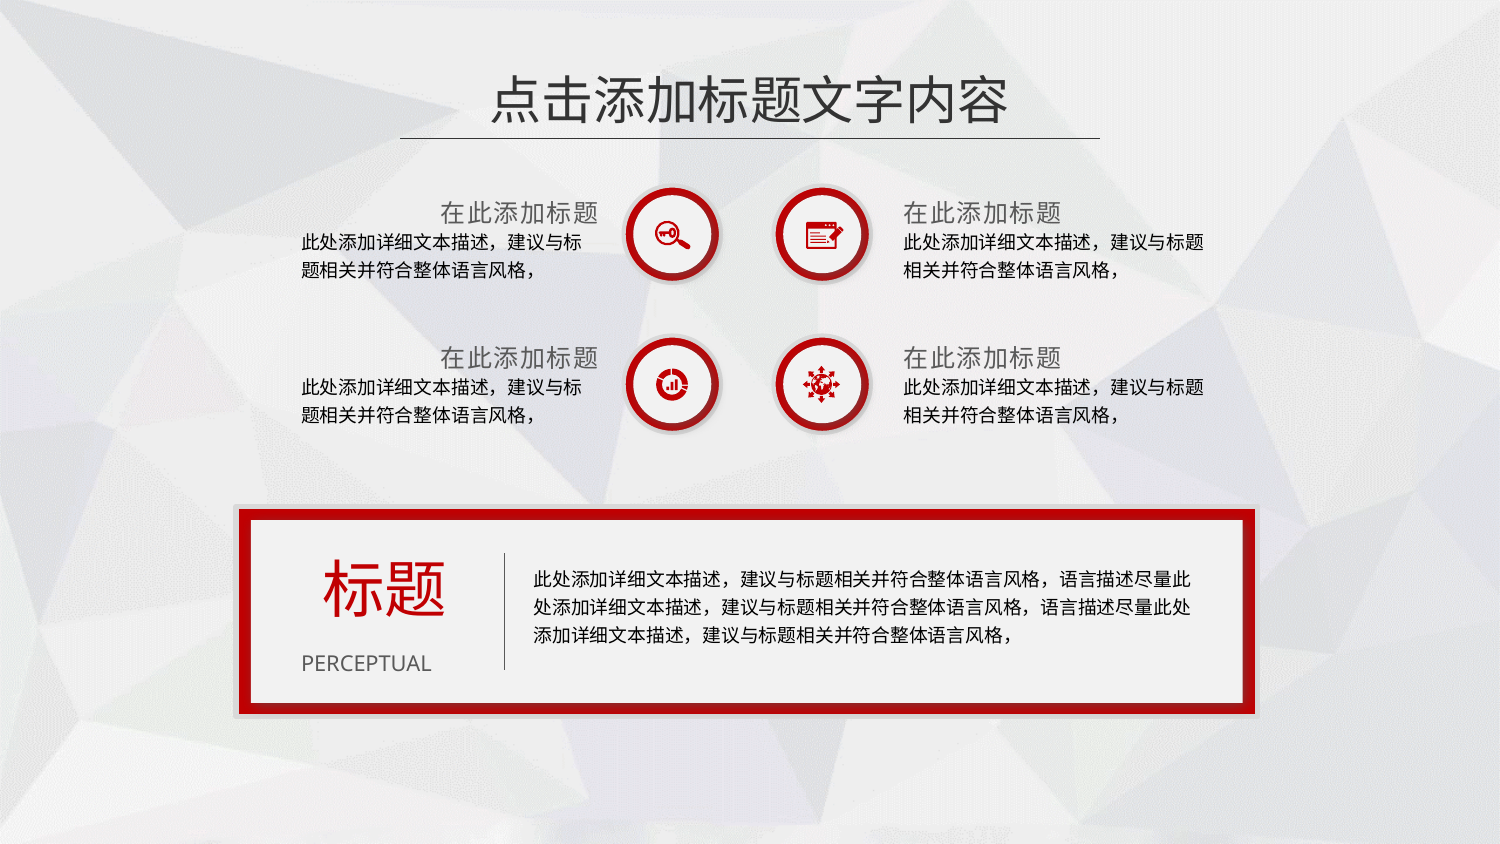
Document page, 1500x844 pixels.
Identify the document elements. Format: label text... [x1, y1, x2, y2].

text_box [653, 368, 689, 401]
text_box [773, 185, 872, 284]
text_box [888, 335, 1235, 436]
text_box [773, 335, 872, 434]
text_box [623, 335, 722, 434]
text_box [802, 365, 841, 404]
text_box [805, 221, 844, 250]
picture [0, 0, 1500, 844]
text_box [888, 189, 1235, 290]
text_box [286, 335, 614, 436]
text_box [235, 506, 1258, 717]
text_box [653, 219, 692, 250]
text_box 点击添加标题文字内容 [472, 60, 1028, 135]
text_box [623, 185, 722, 284]
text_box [286, 189, 614, 290]
